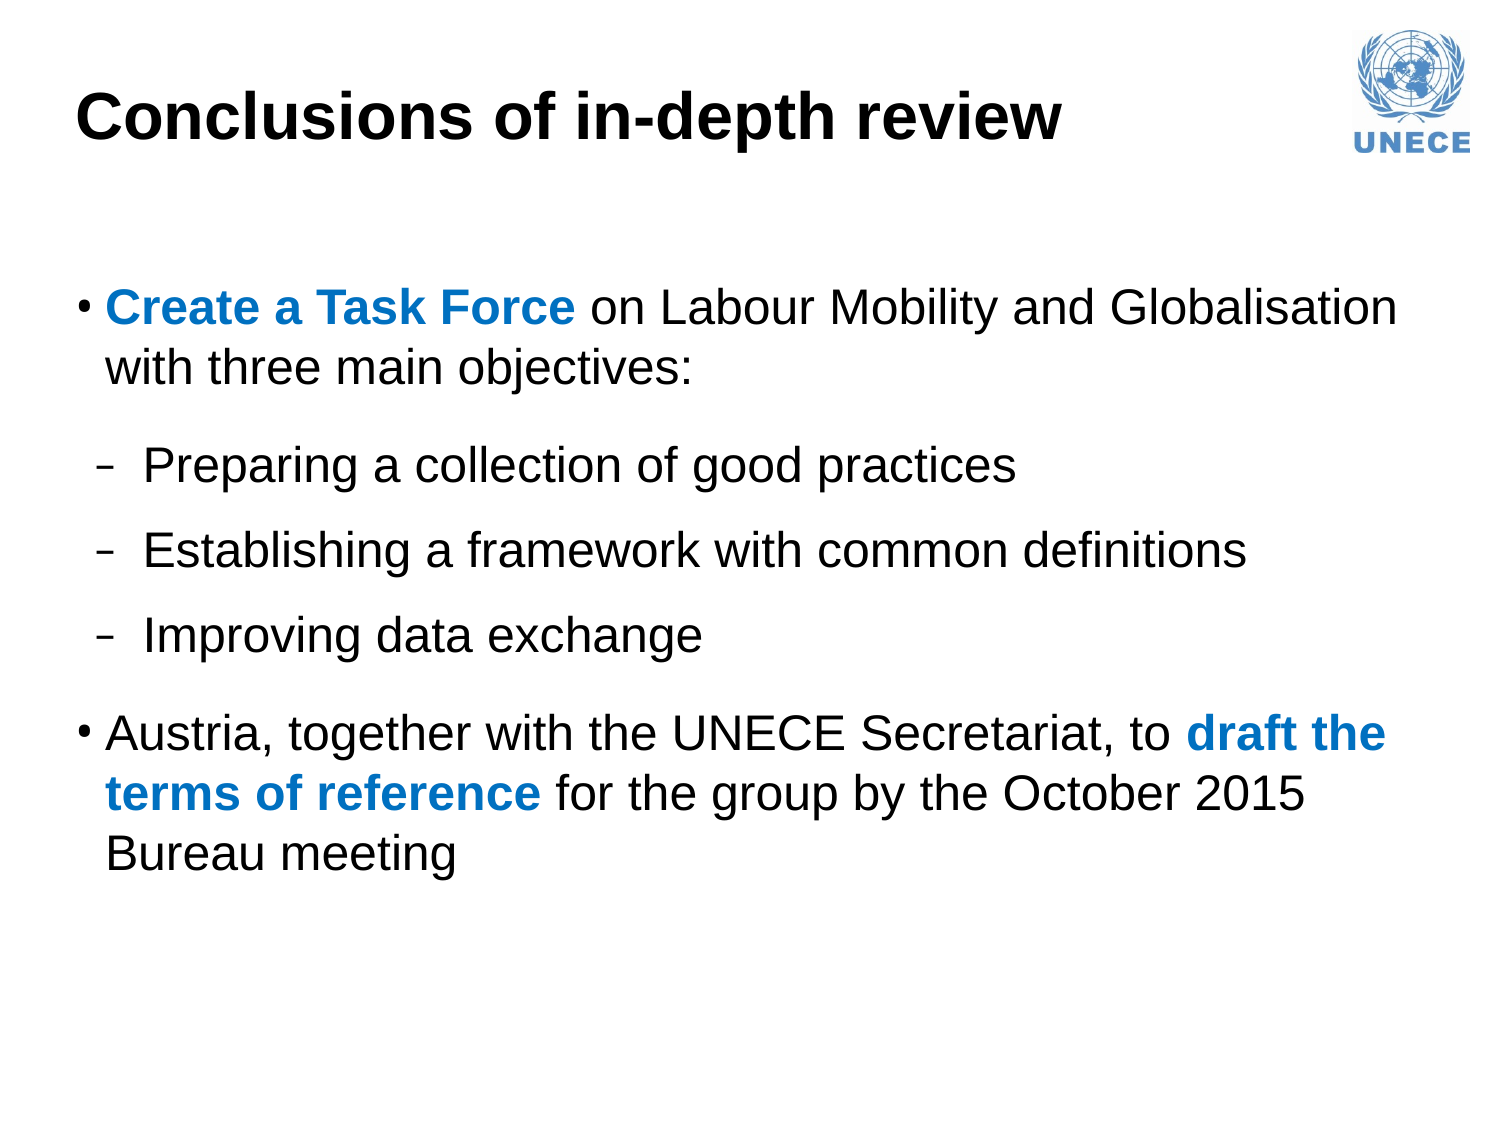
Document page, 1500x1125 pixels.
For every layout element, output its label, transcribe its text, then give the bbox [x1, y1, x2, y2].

list Create a Task Force on Labour Mobility and Globalisation with three main objectives: Preparing a collection of good practices Establishing a framework with common definitions Improving data exchange Austria, together with the UNECE Secretariat, to draft the terms of reference for the group by the October 2015 Bureau meeting [75, 275, 1425, 1000]
title Conclusions of in-depth review [75, 50, 1341, 175]
picture [1352, 30, 1470, 153]
